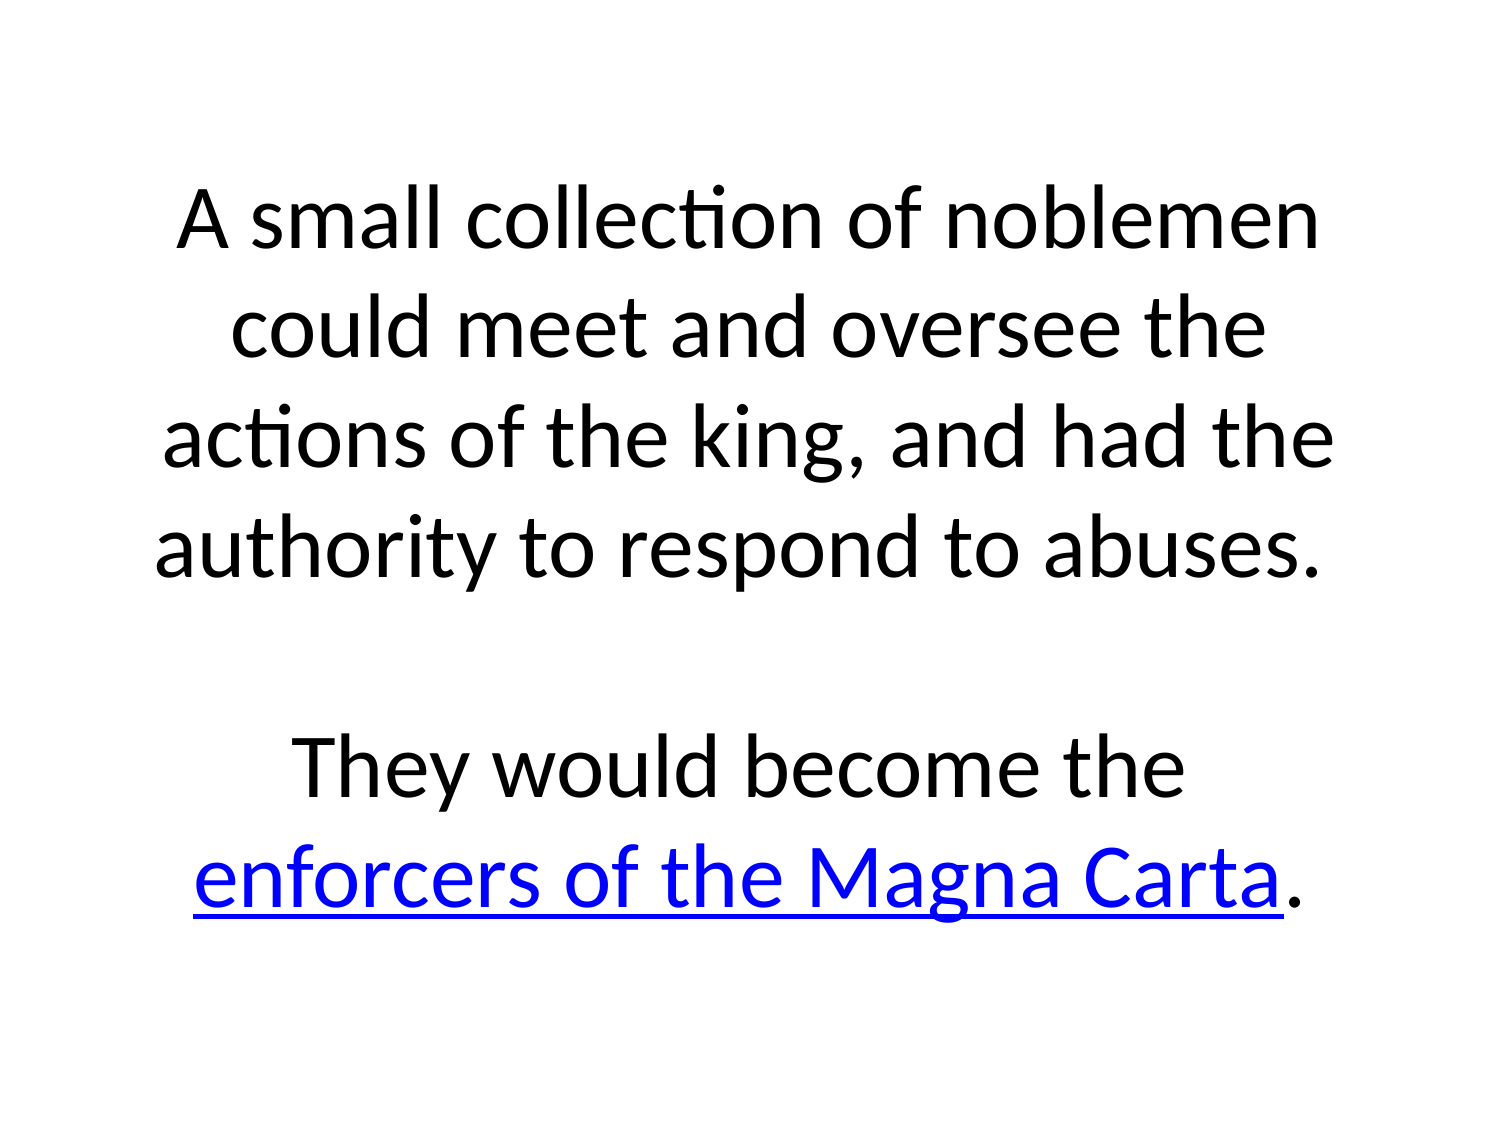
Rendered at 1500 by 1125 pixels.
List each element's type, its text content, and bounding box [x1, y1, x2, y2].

title A small collection of noblemen could meet and oversee the actions of the king, and had the authority to respond to abuses. They would become the enforcers of the Magna Carta. [74, 44, 1426, 1038]
